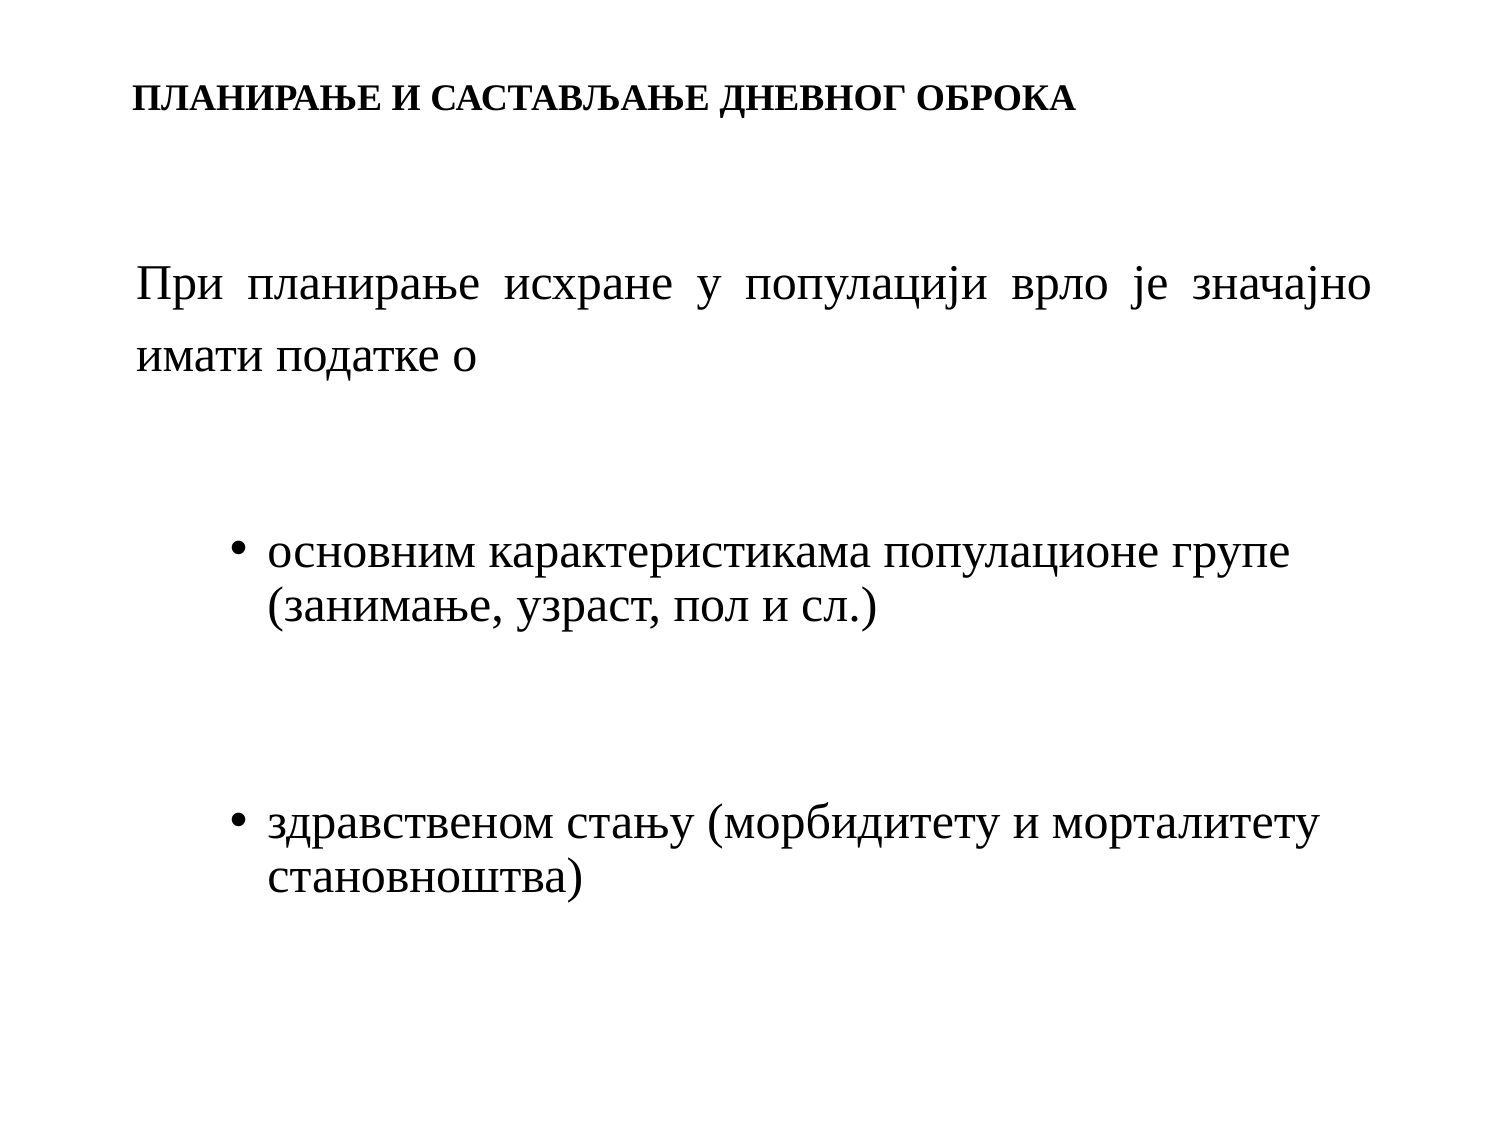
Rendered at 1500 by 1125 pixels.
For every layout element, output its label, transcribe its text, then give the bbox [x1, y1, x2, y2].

title ПЛАНИРАЊЕ И САСТАВЉАЊЕ ДНЕВНОГ ОБРОКА [117, 46, 1435, 144]
list При планирање исхране у популацији врло је значајно имати податке о основним карактеристикама популационе групе (занимање, узраст, пол и сл.) здравственом стању (морбидитету и морталитету становноштва) [64, 234, 1388, 1024]
